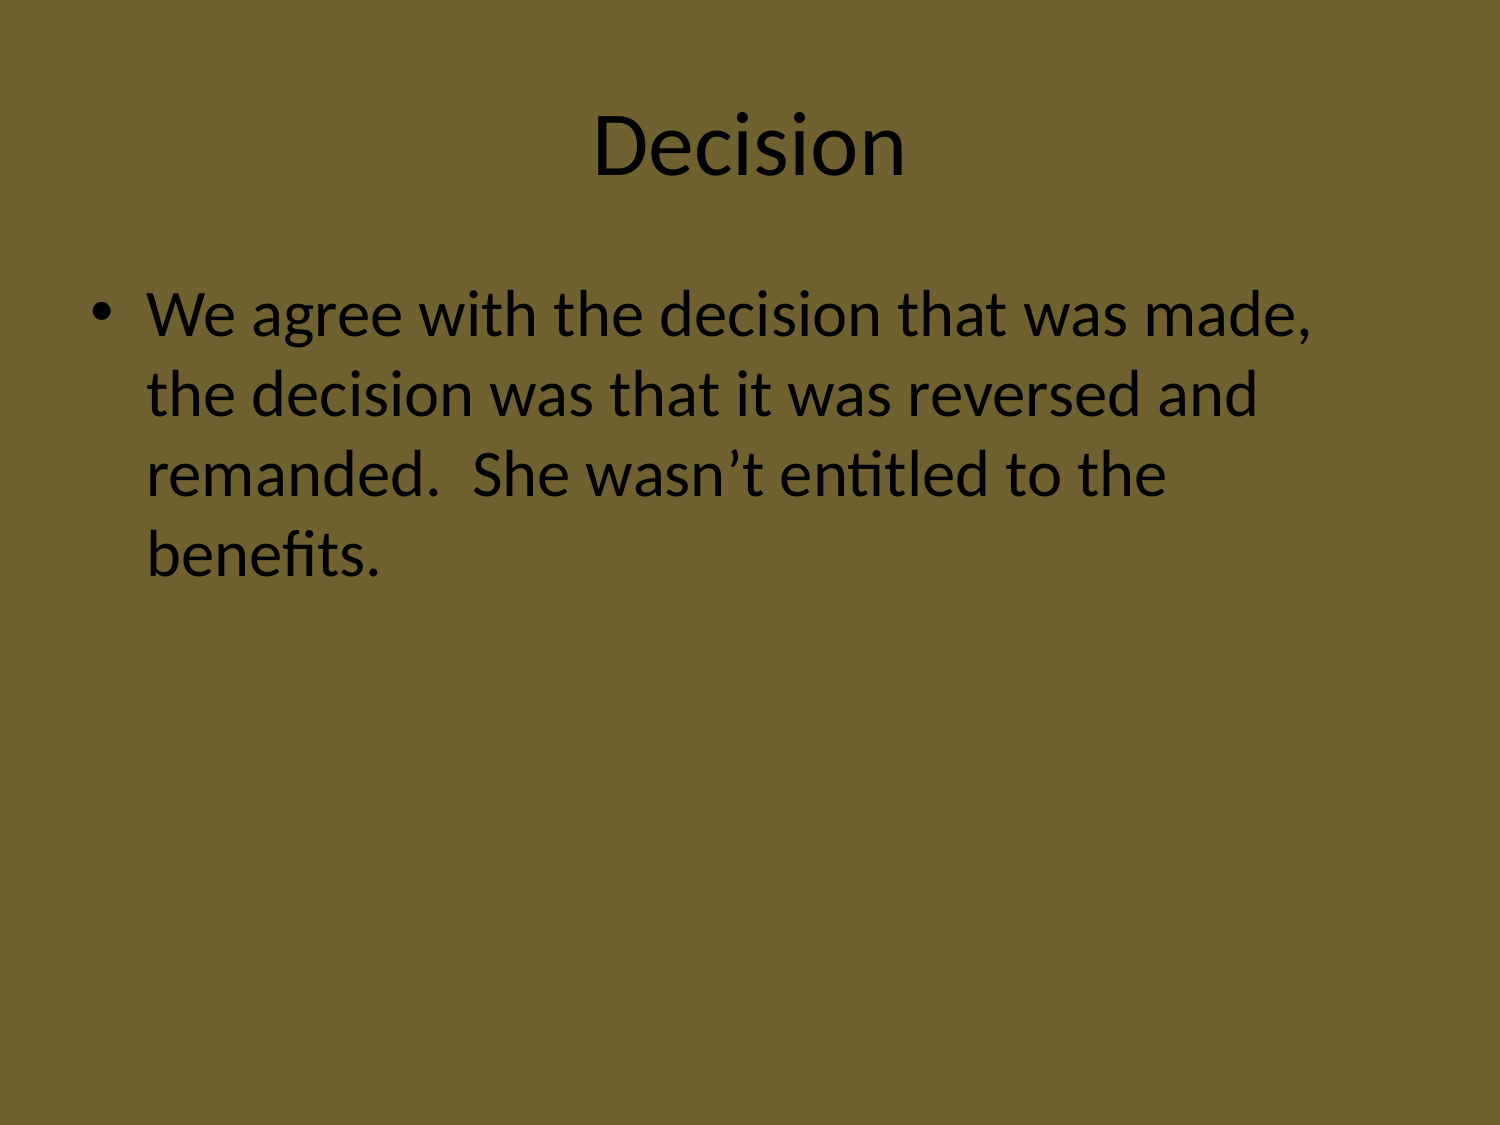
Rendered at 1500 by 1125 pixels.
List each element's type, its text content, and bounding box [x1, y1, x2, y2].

title Decision [75, 45, 1425, 233]
list We agree with the decision that was made, the decision was that it was reversed and remanded. She wasn’t entitled to the benefits. [75, 262, 1425, 1005]
